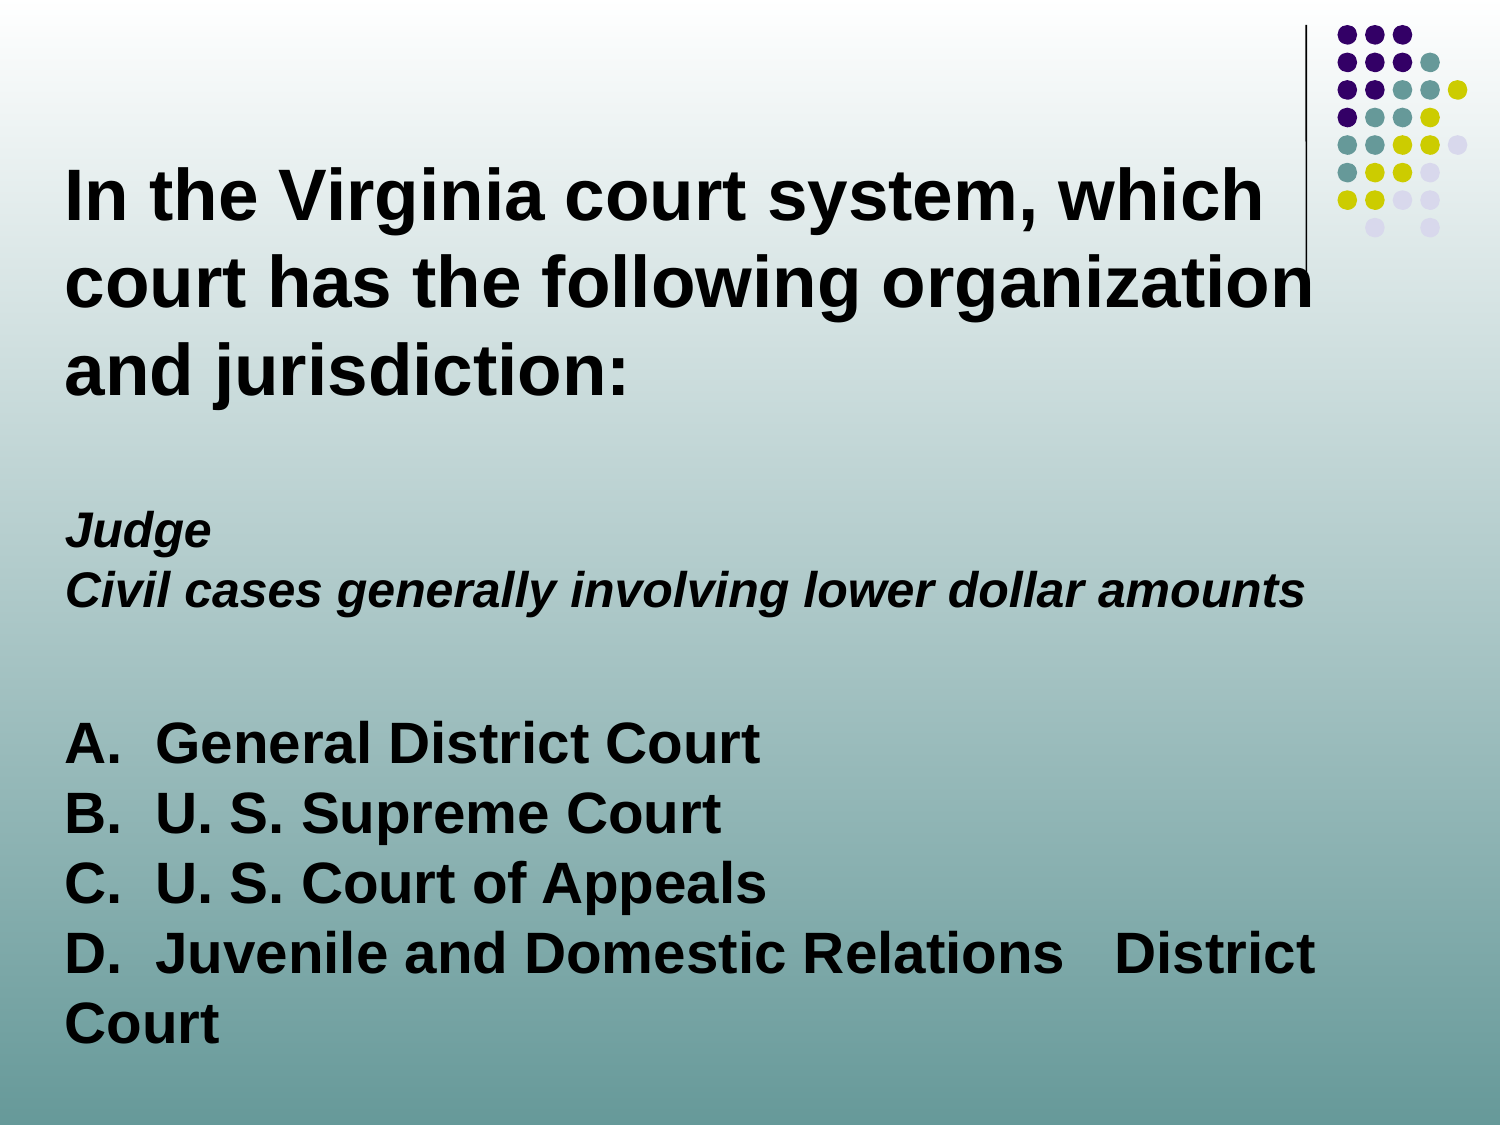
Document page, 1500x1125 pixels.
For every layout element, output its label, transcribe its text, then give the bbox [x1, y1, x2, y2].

text_box In the Virginia court system, which court has the following organization and jurisdiction: Judge Civil cases generally involving lower dollar amounts A. General District Court B. U. S. Supreme Court C. U. S. Court of Appeals D. Juvenile and Domestic Relations District Court [49, 937, 1400, 1125]
